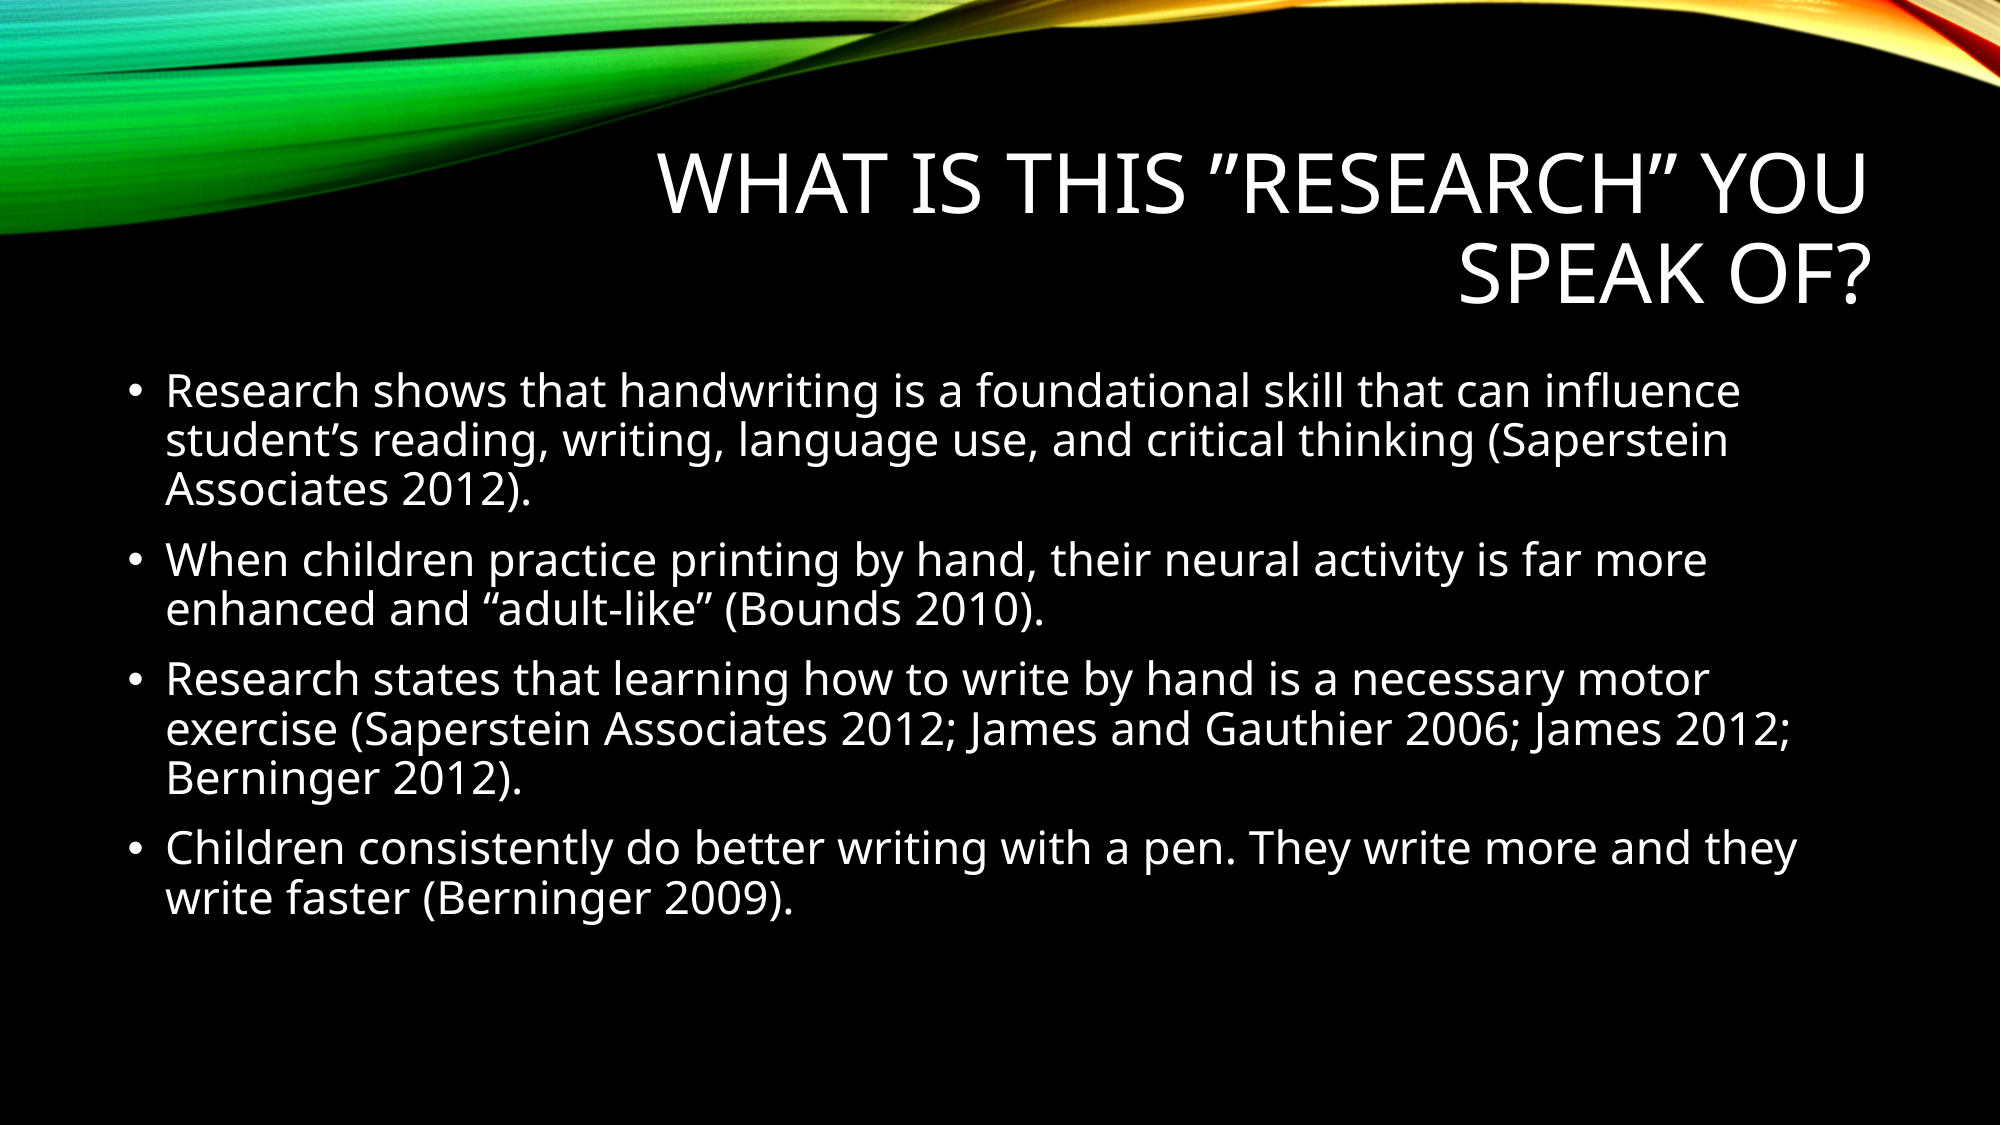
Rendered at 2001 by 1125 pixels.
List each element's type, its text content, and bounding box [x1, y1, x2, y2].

picture [0, 0, 2000, 237]
title What is this ”research” you speak of? [474, 125, 1888, 338]
list Research shows that handwriting is a foundational skill that can influence student’s reading, writing, language use, and critical thinking (Saperstein Associates 2012). When children practice printing by hand, their neural activity is far more enhanced and “adult-like” (Bounds 2010). Research states that learning how to write by hand is a necessary motor exercise (Saperstein Associates 2012; James and Gauthier 2006; James 2012; Berninger 2012). Children consistently do better writing with a pen. They write more and they write faster (Berninger 2009). [112, 360, 1888, 1021]
